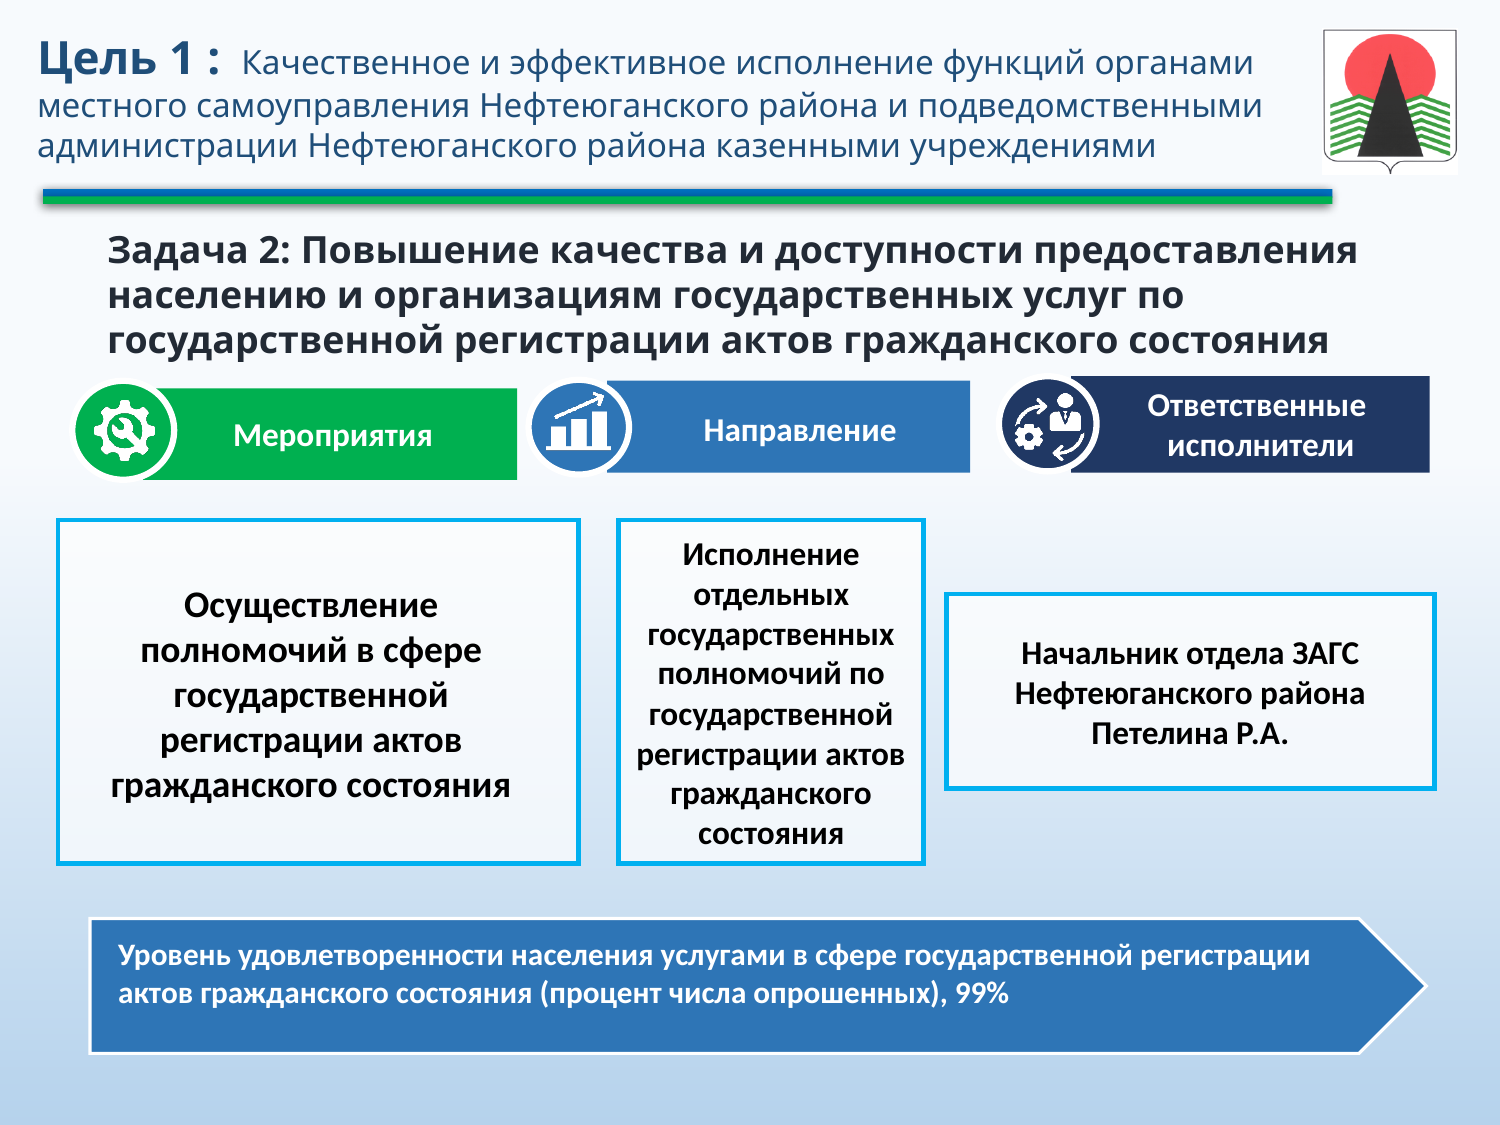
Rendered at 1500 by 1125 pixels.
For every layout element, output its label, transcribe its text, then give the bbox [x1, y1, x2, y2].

text_box Цель 1 : Качественное и эффективное исполнение функций органами местного самоуправления Нефтеюганского района и подведомственными администрации Нефтеюганского района казенными учреждениями [22, 21, 1406, 172]
text_box [997, 375, 1098, 458]
text_box [142, 387, 518, 481]
picture [94, 400, 155, 461]
text_box [88, 916, 1429, 1055]
text_box Задача 2: Повышение качества и доступности предоставления населению и организациям государственных услуг по государственной регистрации актов гражданского состояния [92, 218, 1481, 369]
text_box [527, 389, 631, 476]
text_box Ответственные исполнители [1132, 375, 1389, 471]
text_box [57, 519, 580, 865]
text_box [548, 378, 609, 388]
text_box Уровень удовлетворенности населения услугами в сфере государственной регистрации актов гражданского состояния (процент числа опрошенных), 99% [102, 931, 1338, 1012]
text_box [1070, 375, 1431, 474]
text_box Осуществление полномочий в сфере государственной регистрации актов гражданского состояния [84, 572, 539, 813]
text_box [1015, 461, 1080, 473]
picture [546, 388, 611, 453]
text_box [43, 189, 1333, 204]
picture [1322, 28, 1458, 175]
text_box Направление [688, 400, 913, 456]
text_box [606, 380, 971, 474]
text_box Исполнение отдельных государственных полномочий по государственной регистрации актов гражданского состояния [618, 519, 925, 865]
text_box Начальник отдела ЗАГС Нефтеюганского района Петелина Р.А. [946, 593, 1435, 789]
text_box Мероприятия [218, 406, 449, 461]
picture [1012, 393, 1087, 461]
text_box [71, 379, 176, 481]
